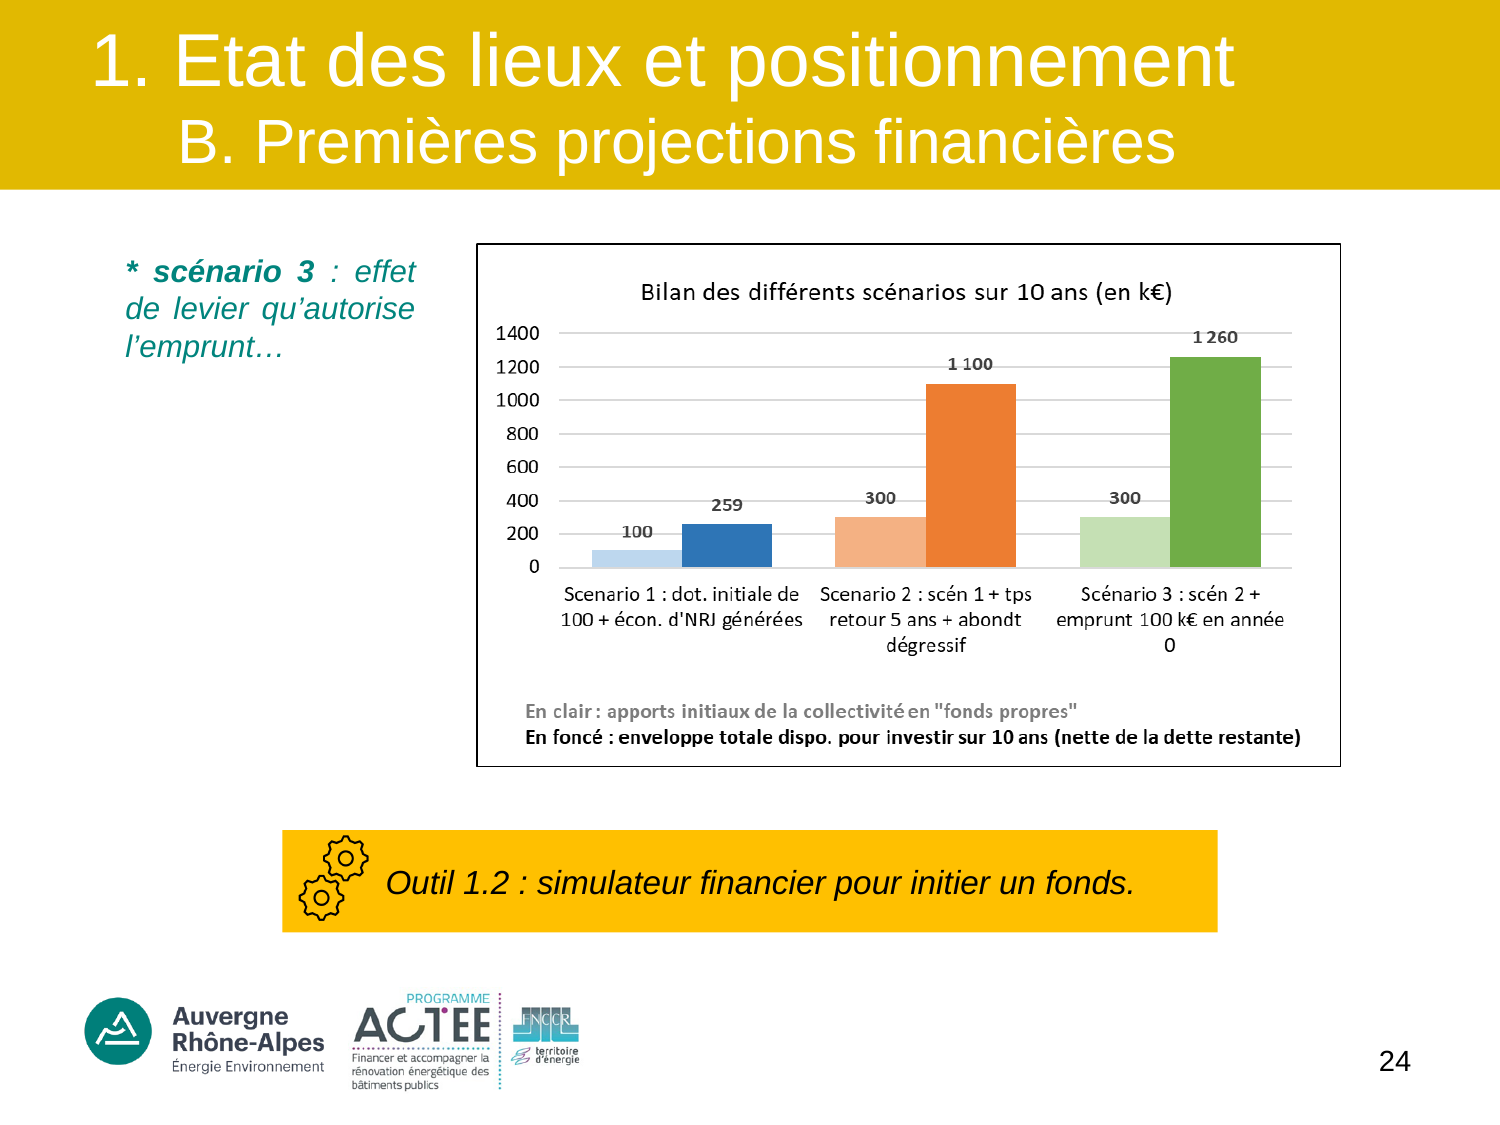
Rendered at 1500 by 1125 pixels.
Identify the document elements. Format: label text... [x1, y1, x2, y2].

picture [76, 987, 337, 1085]
text_box Outil 1.2 : simulateur financier pour initier un fonds. [389, 830, 1218, 933]
picture [348, 987, 586, 1094]
picture [476, 243, 1341, 767]
title 1. Etat des lieux et positionnement B. Premières projections financières [74, 0, 1426, 188]
picture [282, 826, 385, 930]
list * scénario 3 : effet de levier qu’autorise l’emprunt… [110, 243, 432, 307]
